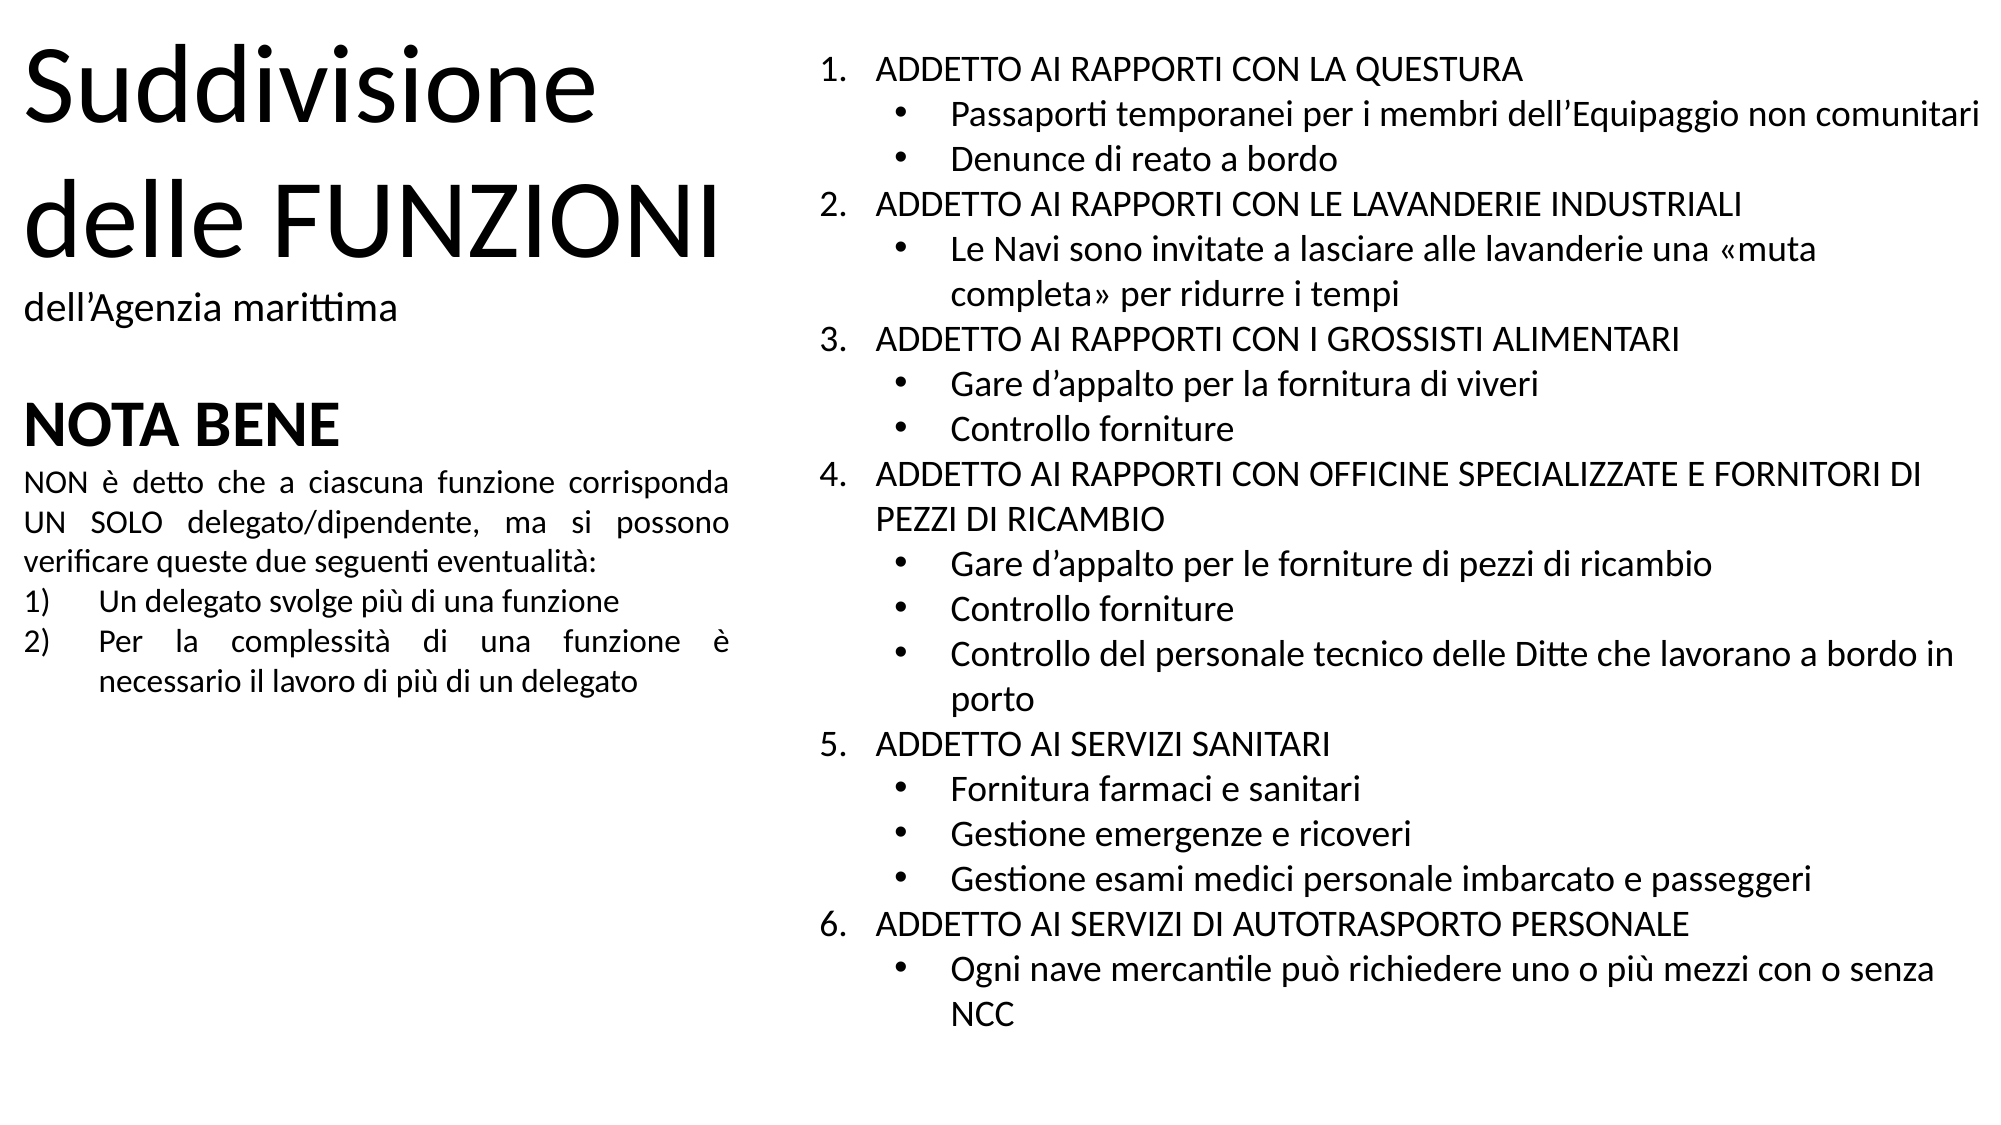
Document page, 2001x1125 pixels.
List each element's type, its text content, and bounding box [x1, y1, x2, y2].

text_box Suddivisione delle FUNZIONI dell’Agenzia marittima NOTA BENE NON è detto che a ciascuna funzione corrisponda UN SOLO delegato/dipendente, ma si possono verificare queste due seguenti eventualità: Un delegato svolge più di una funzione Per la complessità di una funzione è necessario il lavoro di più di un delegato [9, 2, 746, 707]
text_box ADDETTO AI RAPPORTI CON LA QUESTURA Passaporti temporanei per i membri dell’Equipaggio non comunitari Denunce di reato a bordo ADDETTO AI RAPPORTI CON LE LAVANDERIE INDUSTRIALI Le Navi sono invitate a lasciare alle lavanderie una «muta completa» per ridurre i tempi ADDETTO AI RAPPORTI CON I GROSSISTI ALIMENTARI Gare d’appalto per la fornitura di viveri Controllo forniture ADDETTO AI RAPPORTI CON OFFICINE SPECIALIZZATE E FORNITORI DI PEZZI DI RICAMBIO Gare d’appalto per le forniture di pezzi di ricambio Controllo forniture Controllo del personale tecnico delle Ditte che lavorano a bordo in porto ADDETTO AI SERVIZI SANITARI Fornitura farmaci e sanitari Gestione emergenze e ricoveri Gestione esami medici personale imbarcato e passeggeri ADDETTO AI SERVIZI DI AUTOTRASPORTO PERSONALE Ogni nave mercantile può richiedere uno o più mezzi con o senza NCC [804, 36, 2000, 1042]
